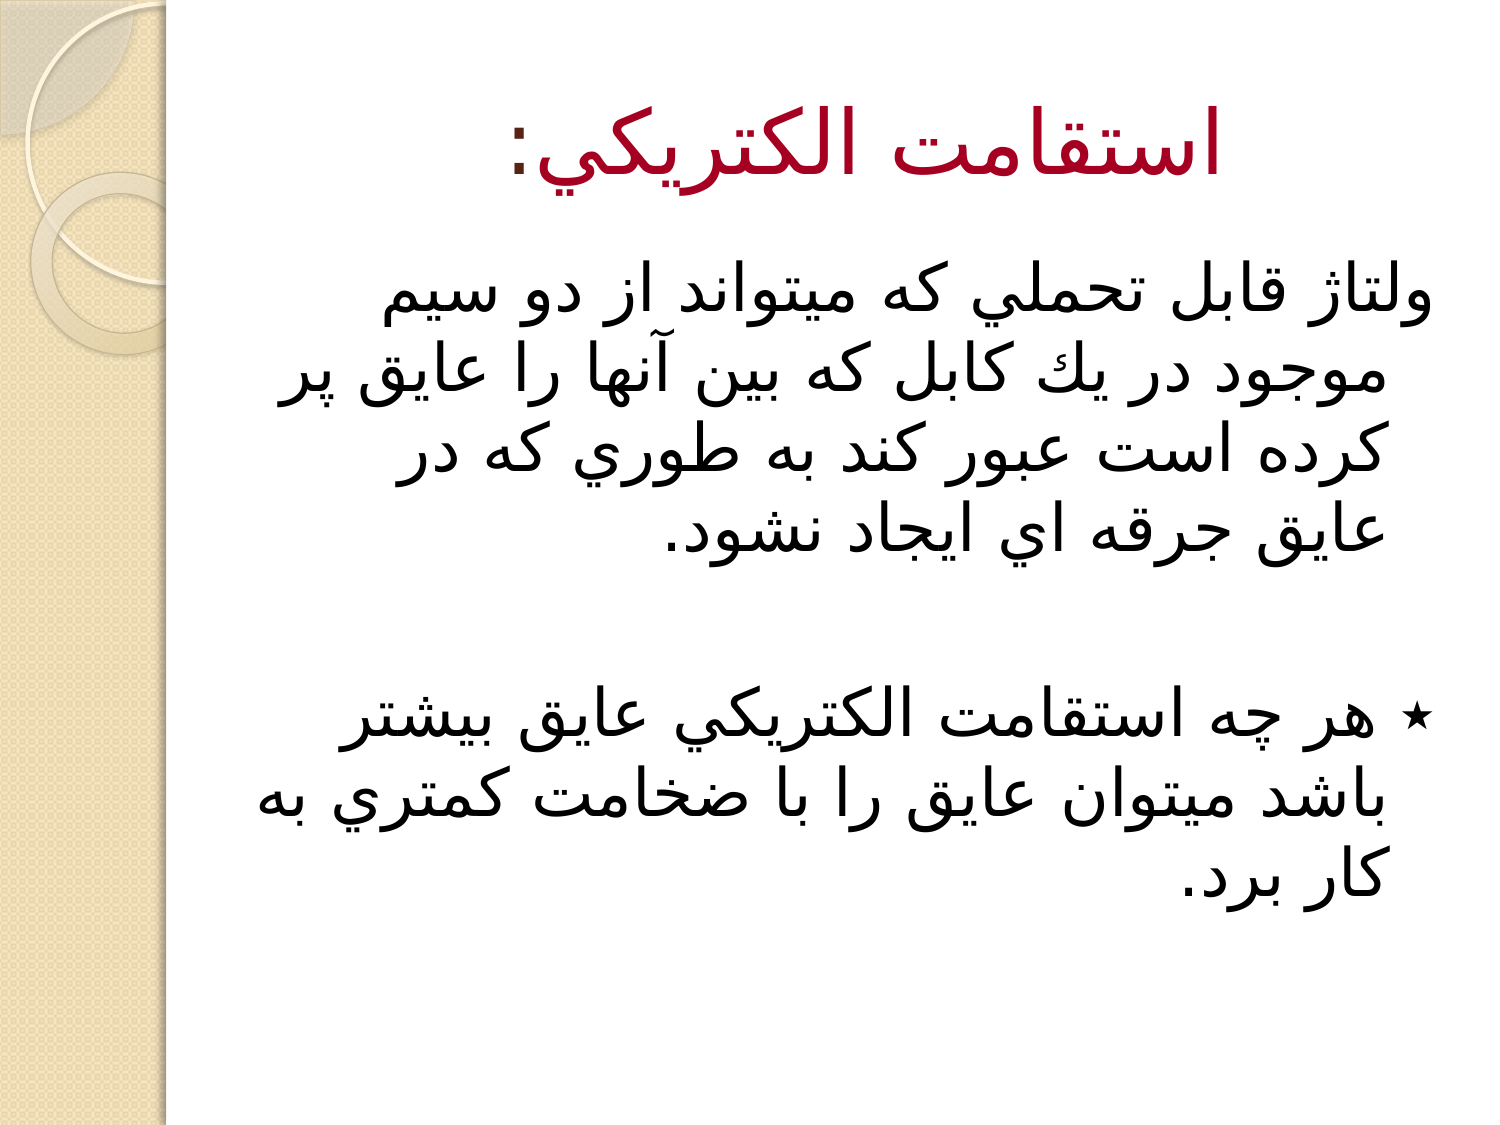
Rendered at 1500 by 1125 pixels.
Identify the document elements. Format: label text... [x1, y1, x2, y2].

title استقامت الكتريكي: [235, 45, 1466, 233]
list ولتاژ قابل تحملي كه ميتواند از دو سيم موجود در يك كابل كه بين آنها را عايق پر كرده است عبور كند به طوري كه در عايق جرقه اي ايجاد نشود. ٭ هر چه استقامت الكتريكي عايق بيشتر باشد ميتوان عايق را با ضخامت كمتري به كار برد. [235, 237, 1466, 1025]
